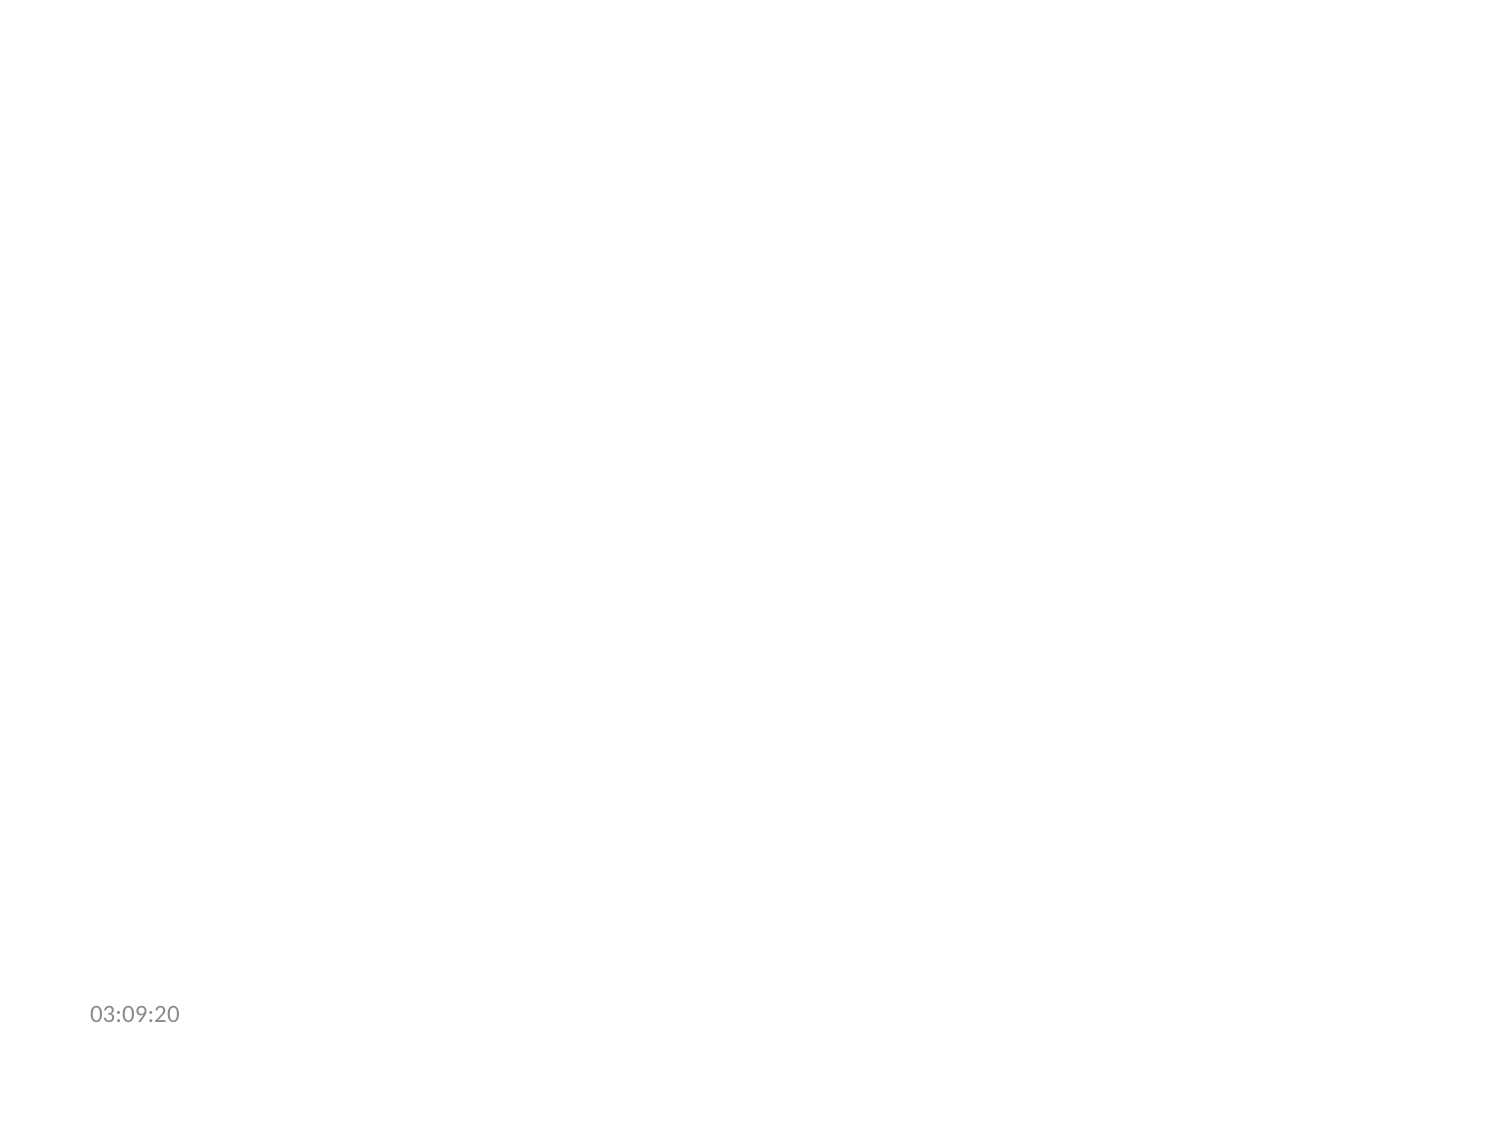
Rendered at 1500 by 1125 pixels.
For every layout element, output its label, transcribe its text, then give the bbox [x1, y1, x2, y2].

text_box 15:35:09 [75, 982, 425, 1043]
